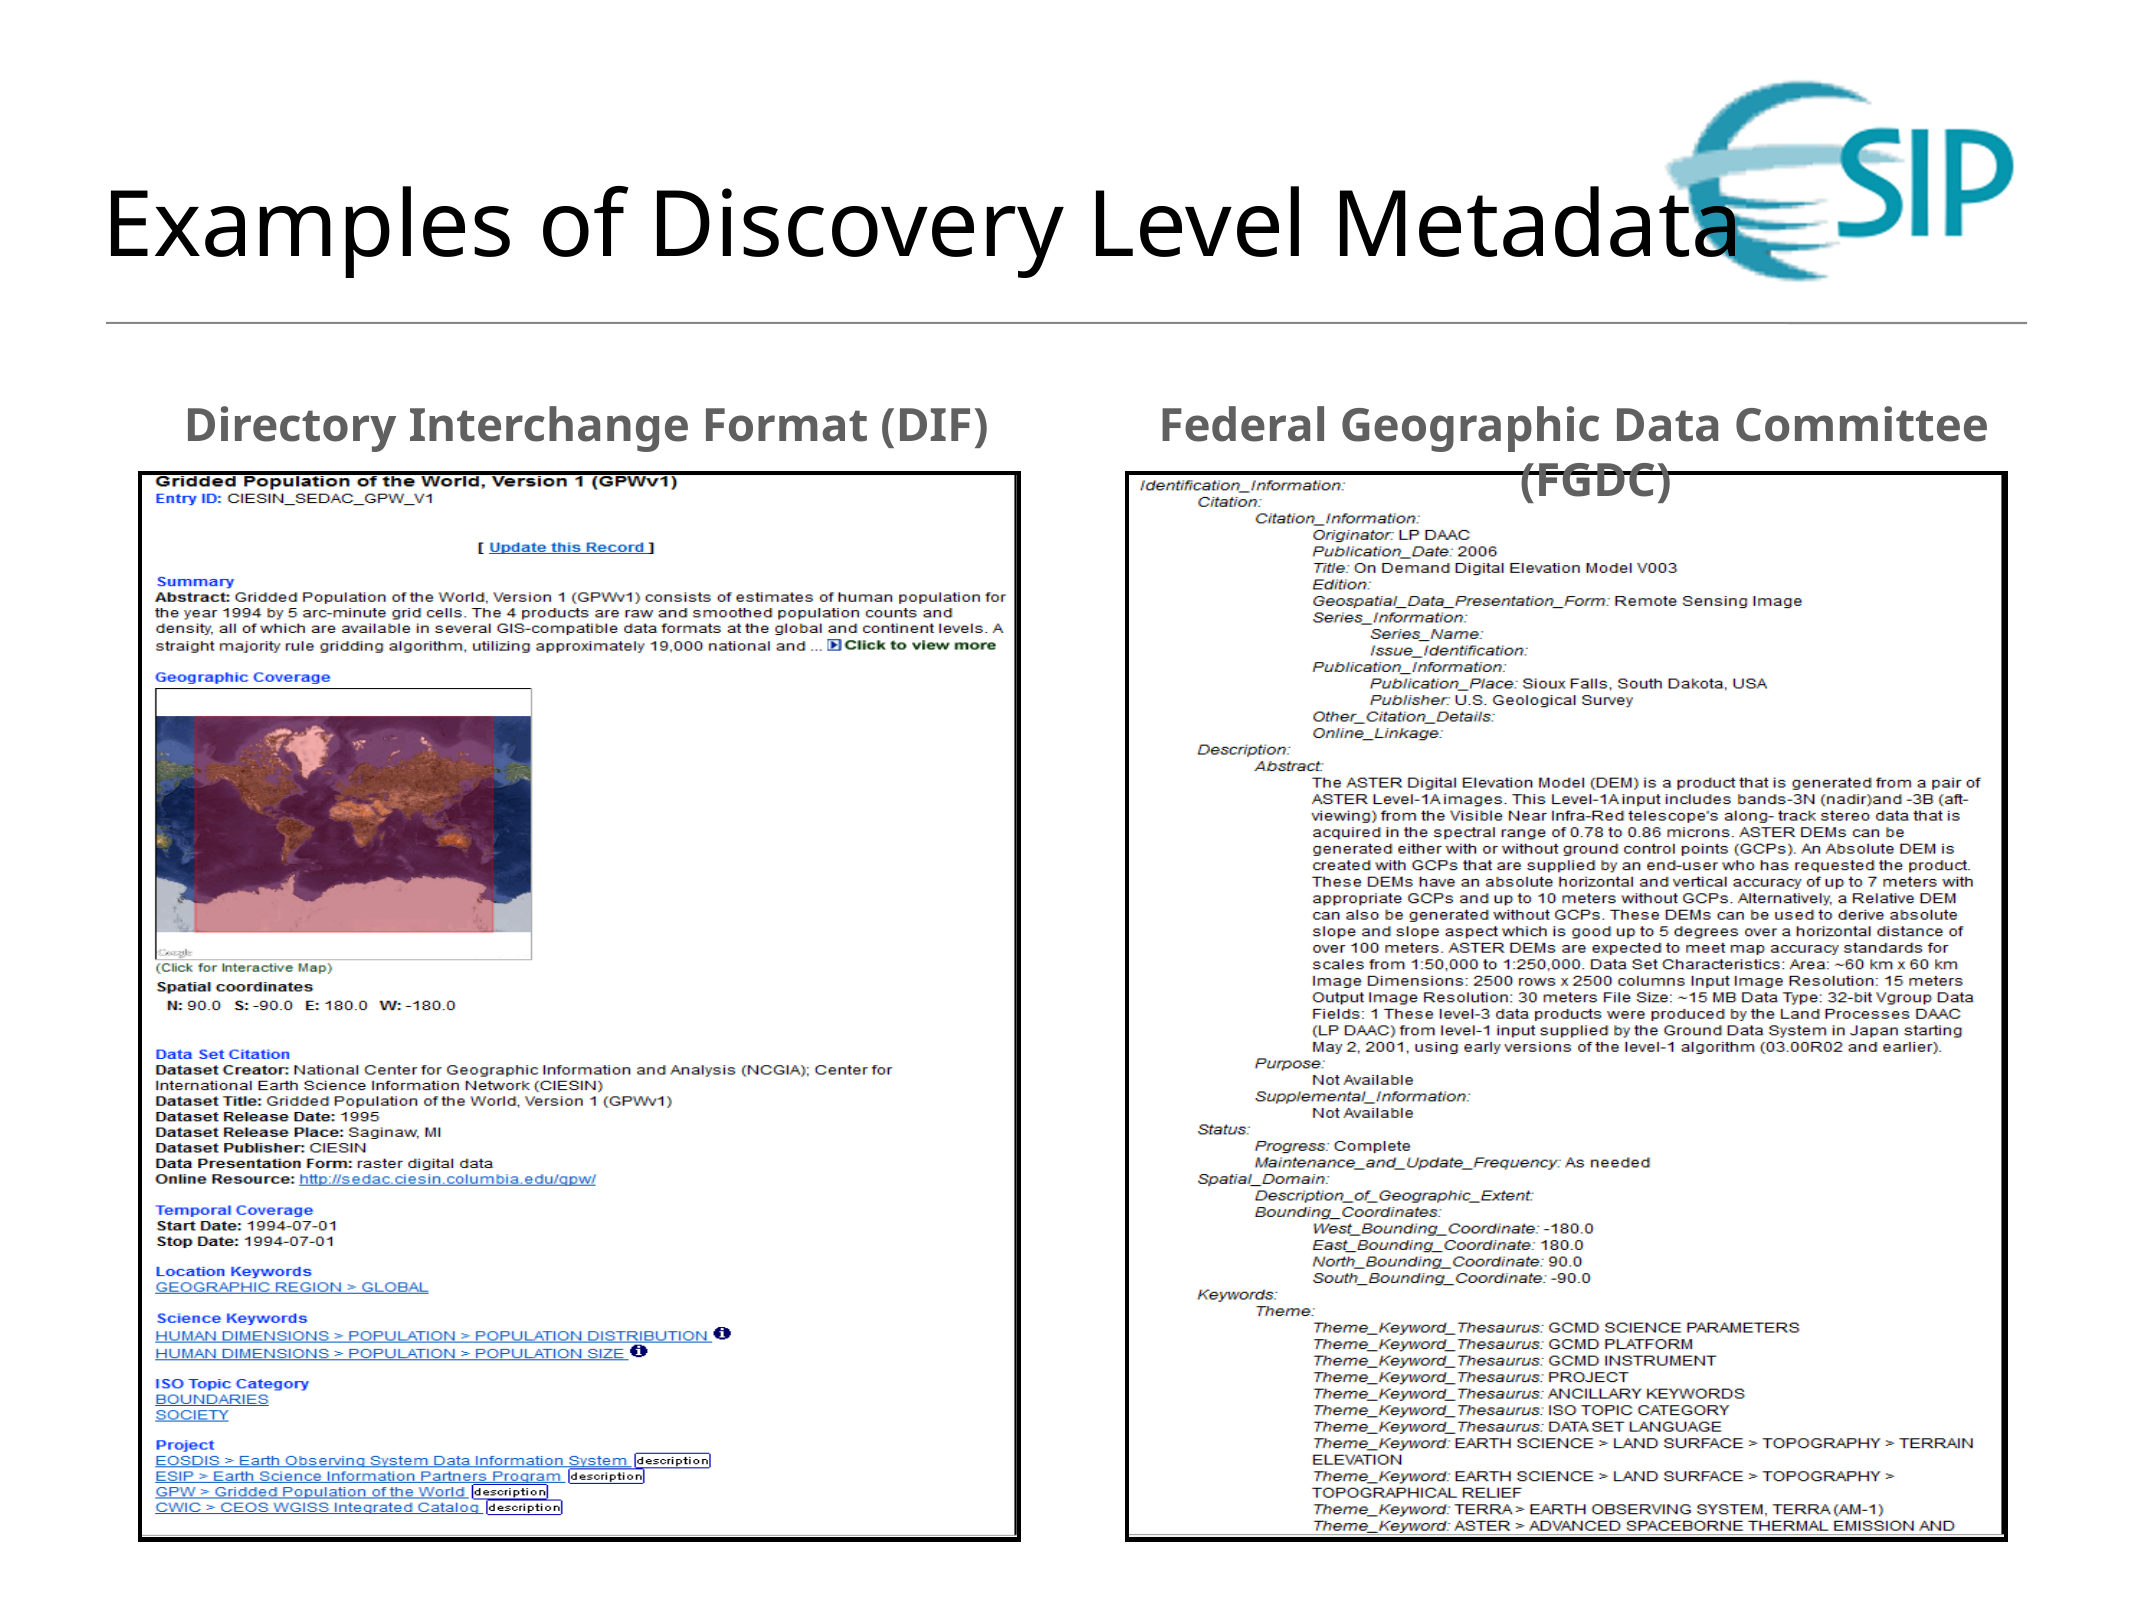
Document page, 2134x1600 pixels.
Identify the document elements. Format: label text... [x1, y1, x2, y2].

picture [1128, 474, 2005, 1538]
text_box Federal Geographic Data Committee (FGDC) [1081, 387, 2067, 500]
title Examples of Discovery Level Metadata [93, 53, 2040, 284]
picture [141, 474, 1017, 1538]
list Directory Interchange Format (DIF) [93, 387, 1080, 482]
